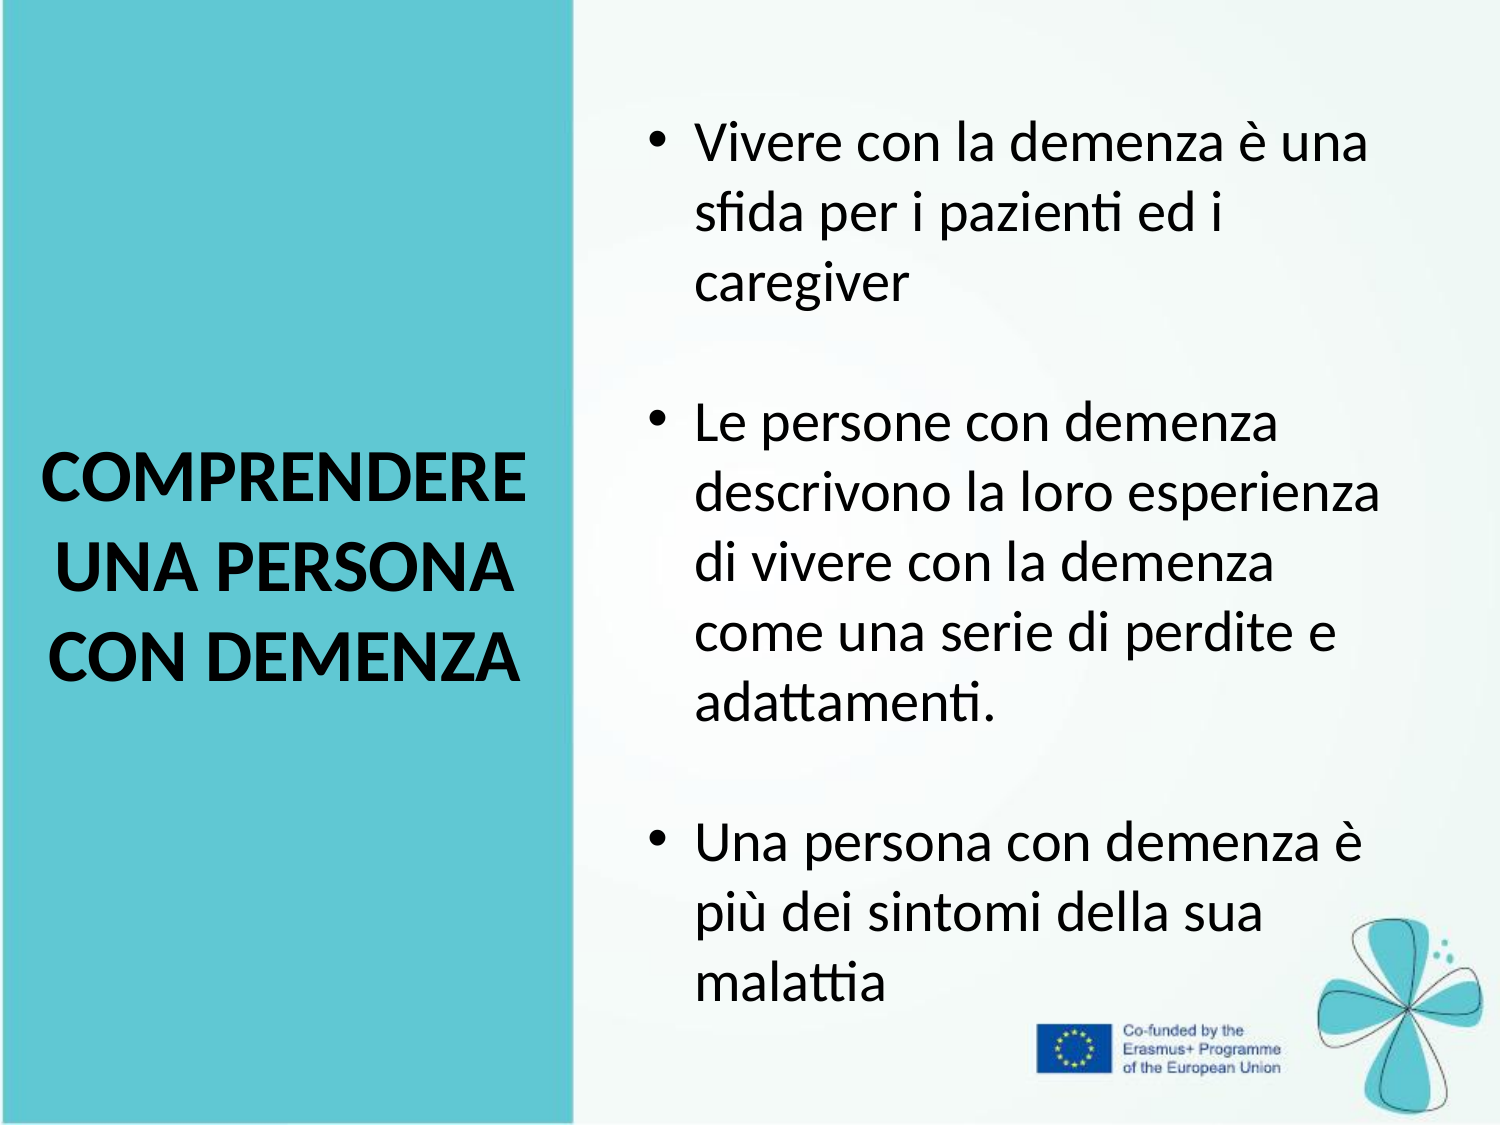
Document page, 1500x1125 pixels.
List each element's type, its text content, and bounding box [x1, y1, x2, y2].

picture [0, 0, 1500, 1125]
text_box Vivere con la demenza è una sfida per i pazienti ed i caregiver Le persone con demenza descrivono la loro esperienza di vivere con la demenza come una serie di perdite e adattamenti. Una persona con demenza è più dei sintomi della sua malattia [632, 95, 1402, 1021]
text_box COMPRENDERE UNA PERSONA CON DEMENZA [0, 418, 570, 704]
